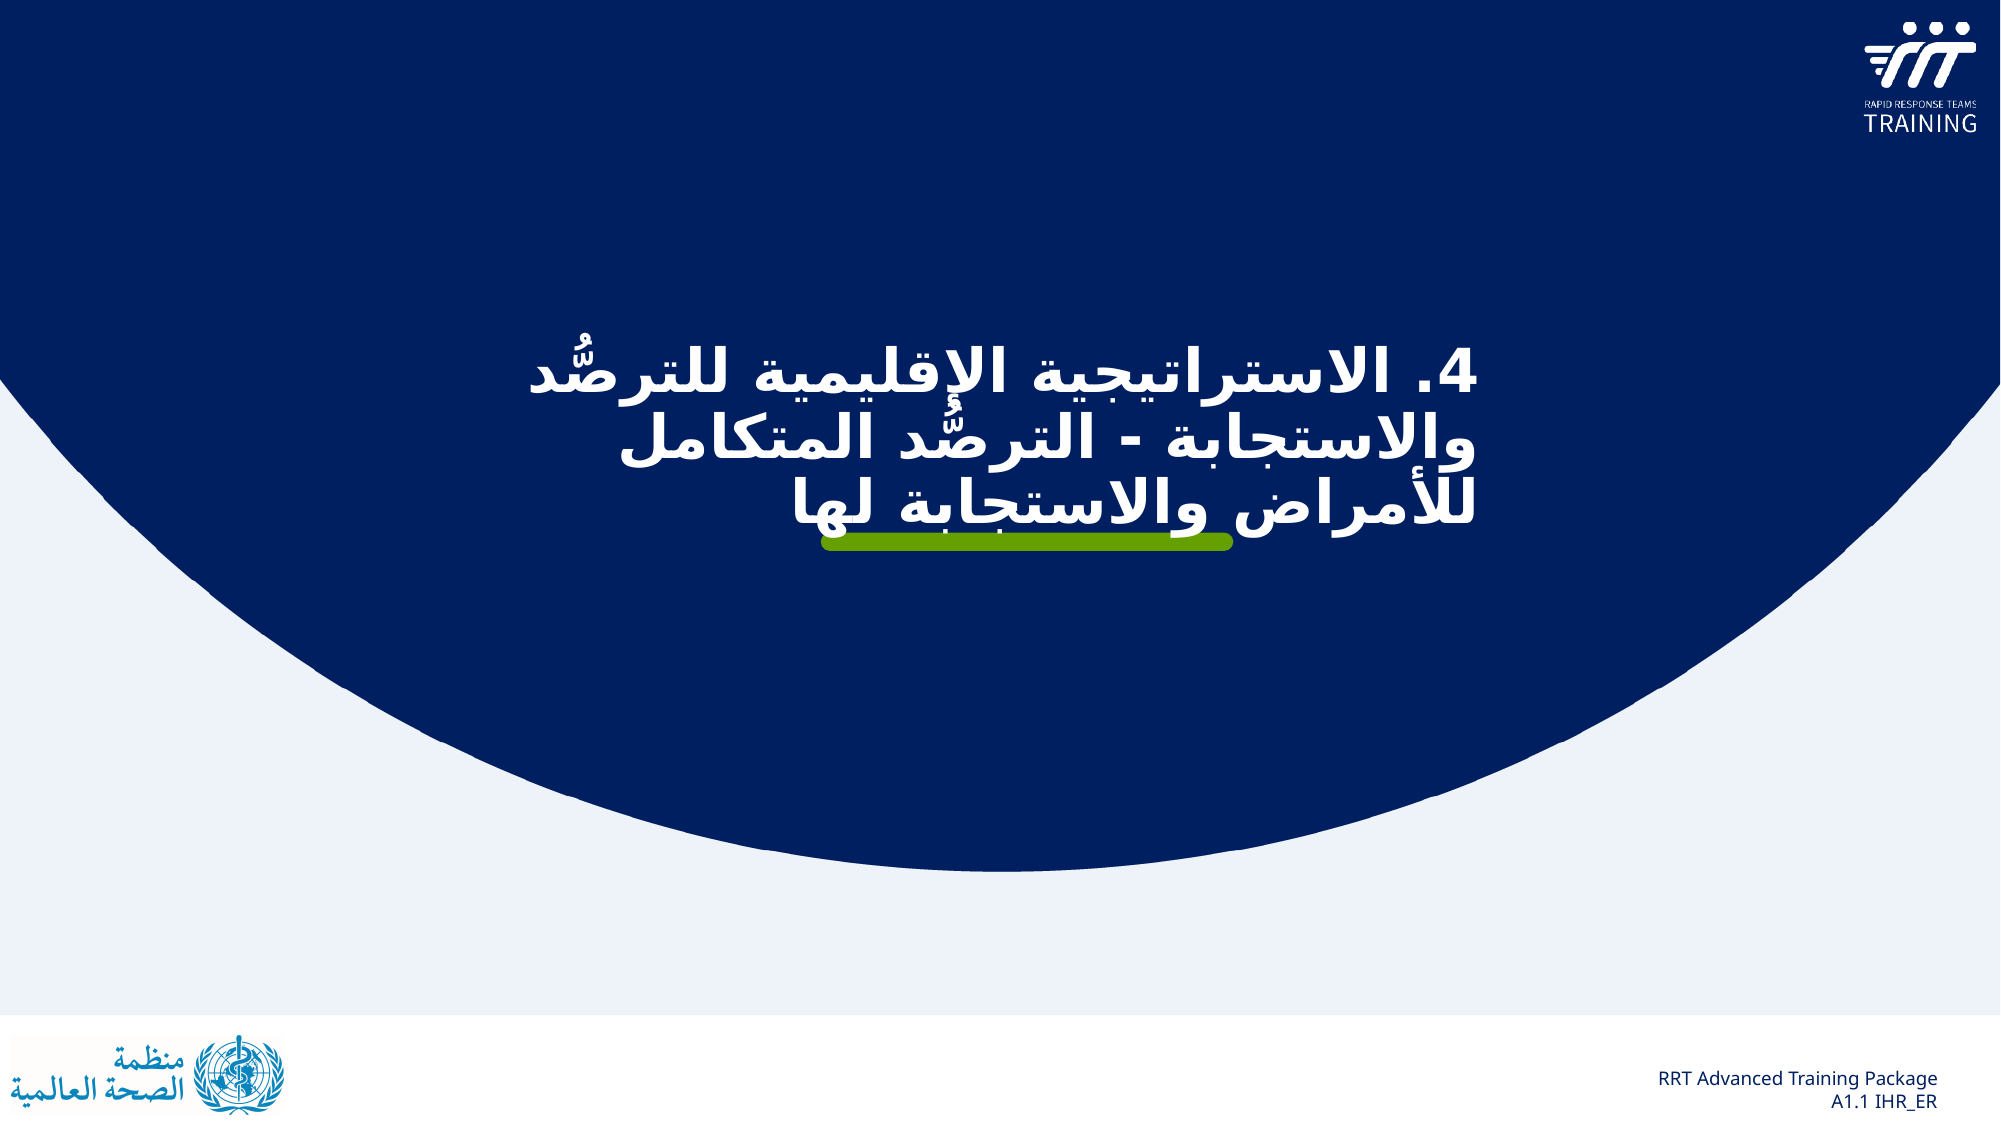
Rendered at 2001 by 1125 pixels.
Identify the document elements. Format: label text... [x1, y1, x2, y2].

picture [241, 1050, 247, 1059]
picture [11, 1035, 284, 1115]
list 4. الاستراتيجية الإقليمية للترصُّد والاستجابة - الترصُّد المتكامل للأمراض والاستجابة لها [498, 284, 1502, 593]
picture [0, 0, 2001, 904]
